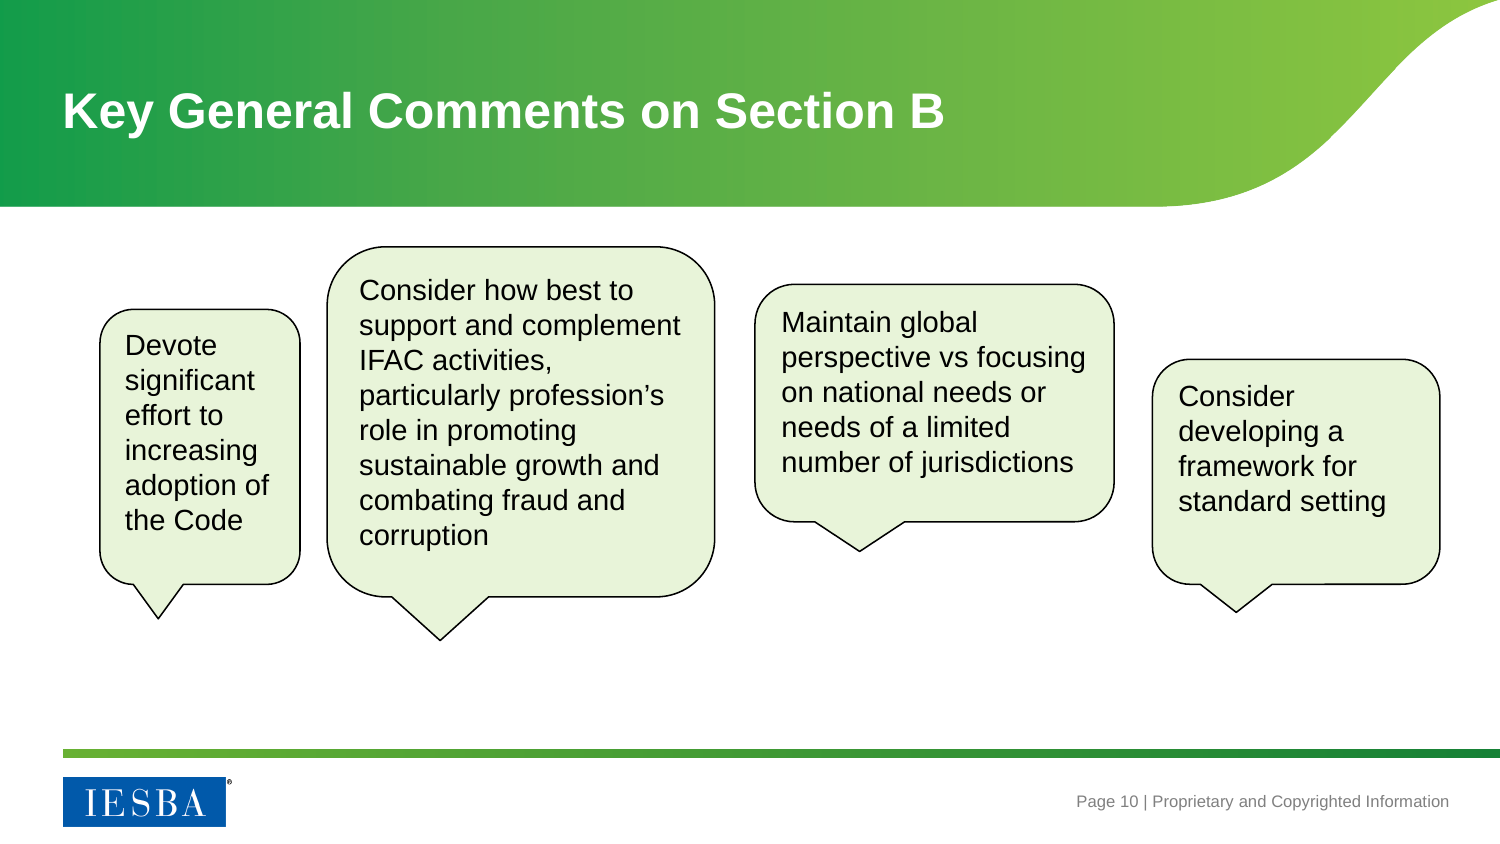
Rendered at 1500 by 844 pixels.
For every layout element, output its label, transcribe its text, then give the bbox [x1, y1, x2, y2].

text_box Consider how best to support and complement IFAC activities, particularly profession’s role in promoting sustainable growth and combating fraud and corruption [327, 246, 715, 641]
text_box Maintain global perspective vs focusing on national needs or needs of a limited number of jurisdictions [754, 284, 1115, 552]
text_box Consider developing a framework for standard setting [1152, 359, 1440, 613]
text_box Devote significant effort to increasing adoption of the Code [99, 309, 301, 619]
title Key General Comments on Section B [62, 75, 1300, 142]
picture [0, 0, 1500, 207]
picture [63, 777, 232, 827]
